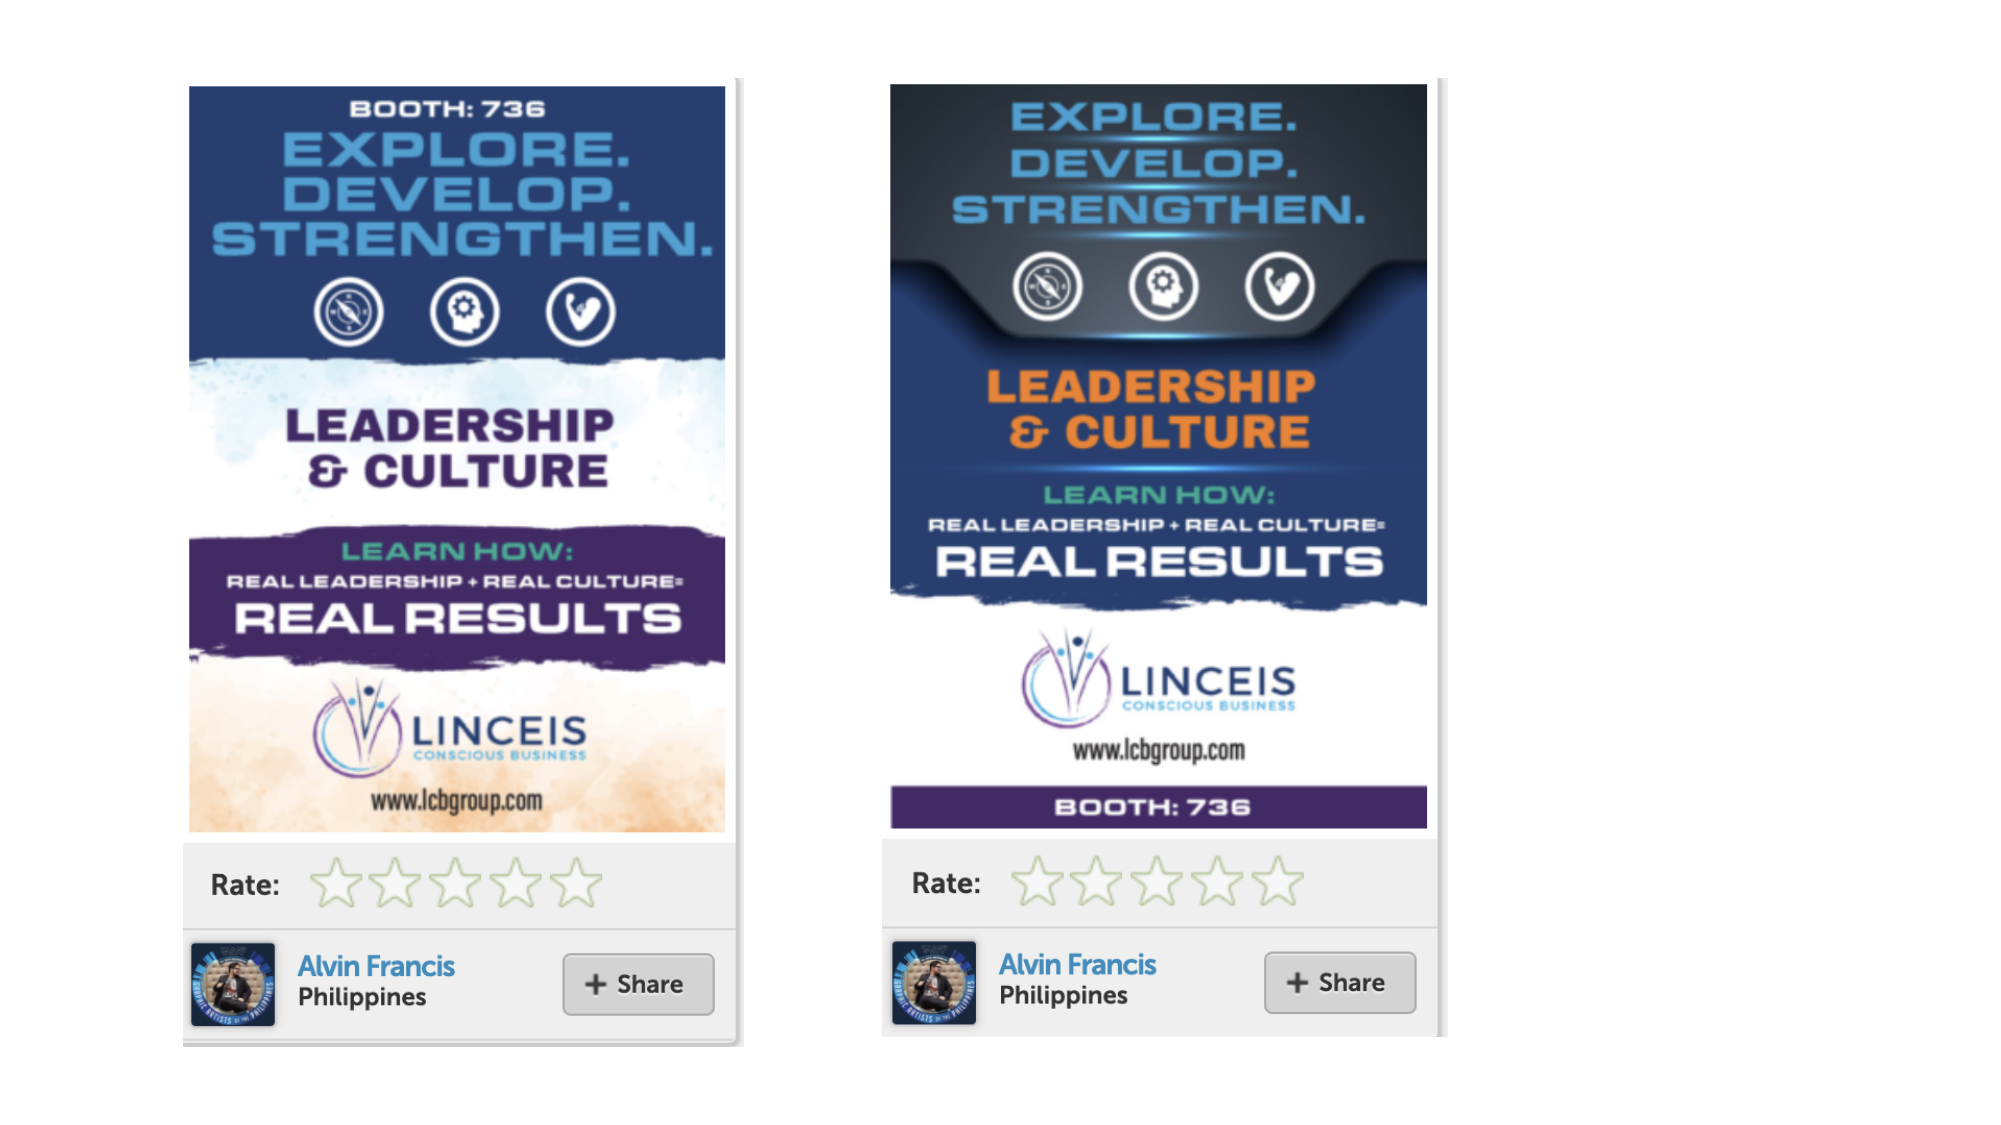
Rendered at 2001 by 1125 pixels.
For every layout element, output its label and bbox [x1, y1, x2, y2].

picture [882, 78, 1448, 1037]
picture [183, 78, 744, 1047]
